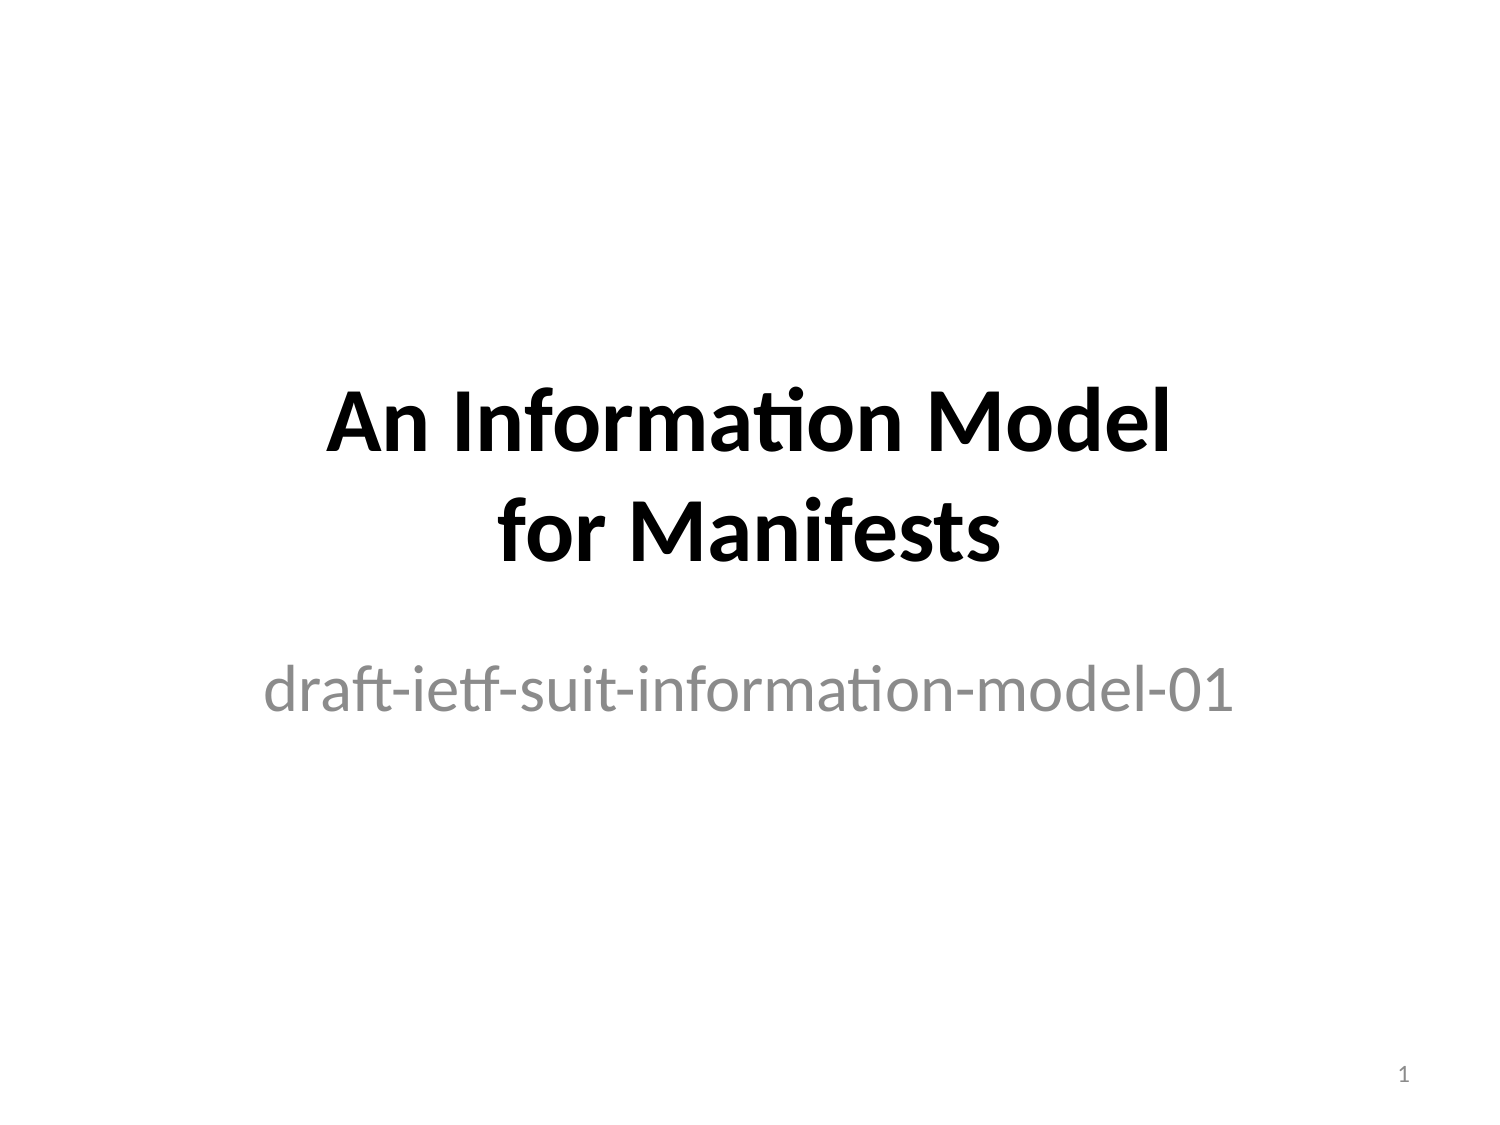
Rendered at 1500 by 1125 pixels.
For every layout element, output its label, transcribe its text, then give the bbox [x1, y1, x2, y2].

title An Information Model for Manifests [112, 349, 1388, 591]
slide_number 1 [1074, 1042, 1425, 1103]
subtitle draft-ietf-suit-information-model-01 [225, 637, 1275, 925]
